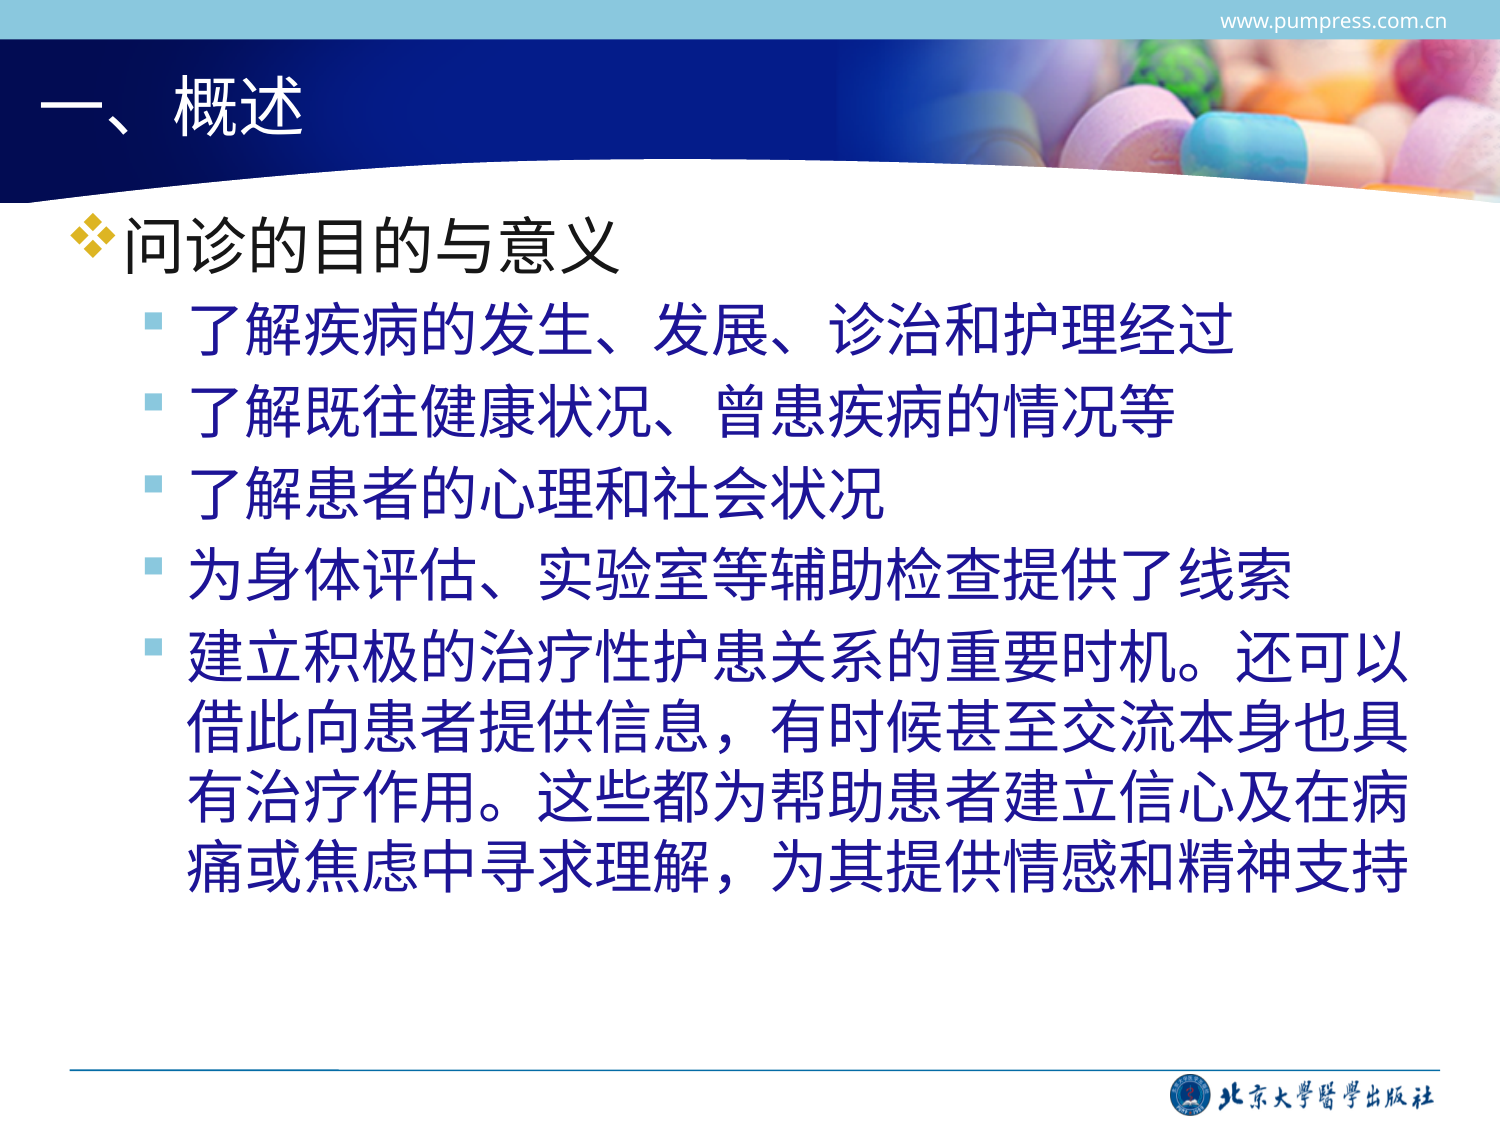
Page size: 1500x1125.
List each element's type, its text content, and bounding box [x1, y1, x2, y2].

title 一、概述 [23, 58, 1349, 152]
picture [0, 40, 1500, 203]
slide_number www.pumpress.com.cn [1024, 0, 1463, 38]
list 问诊的目的与意义 了解疾病的发生、发展、诊治和护理经过 了解既往健康状况、曾患疾病的情况等 了解患者的心理和社会状况 为身体评估、实验室等辅助检查提供了线索 建立积极的治疗性护患关系的重要时机。还可以借此向患者提供信息，有时候甚至交流本身也具有治疗作用。这些都为帮助患者建立信心及在病痛或焦虑中寻求理解，为其提供情感和精神支持 [49, 198, 1463, 1026]
picture [1170, 1074, 1436, 1118]
